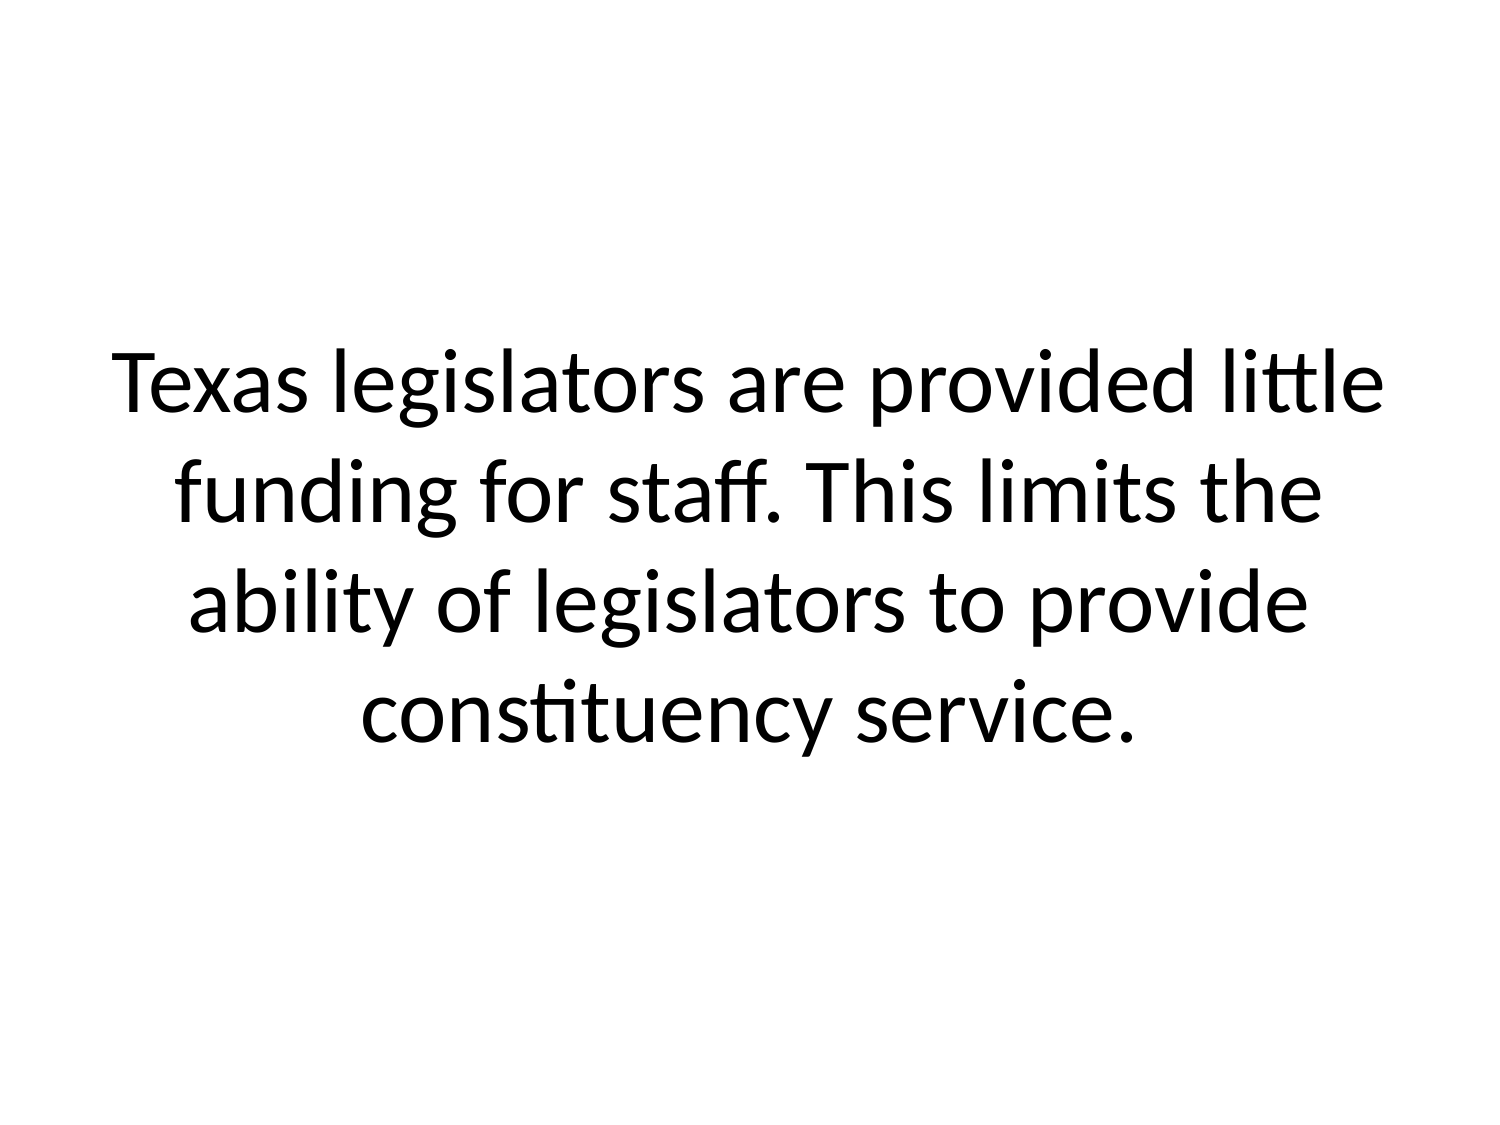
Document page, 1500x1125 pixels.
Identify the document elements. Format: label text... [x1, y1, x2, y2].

title Texas legislators are provided little funding for staff. This limits the ability of legislators to provide constituency service. [74, 44, 1426, 1038]
